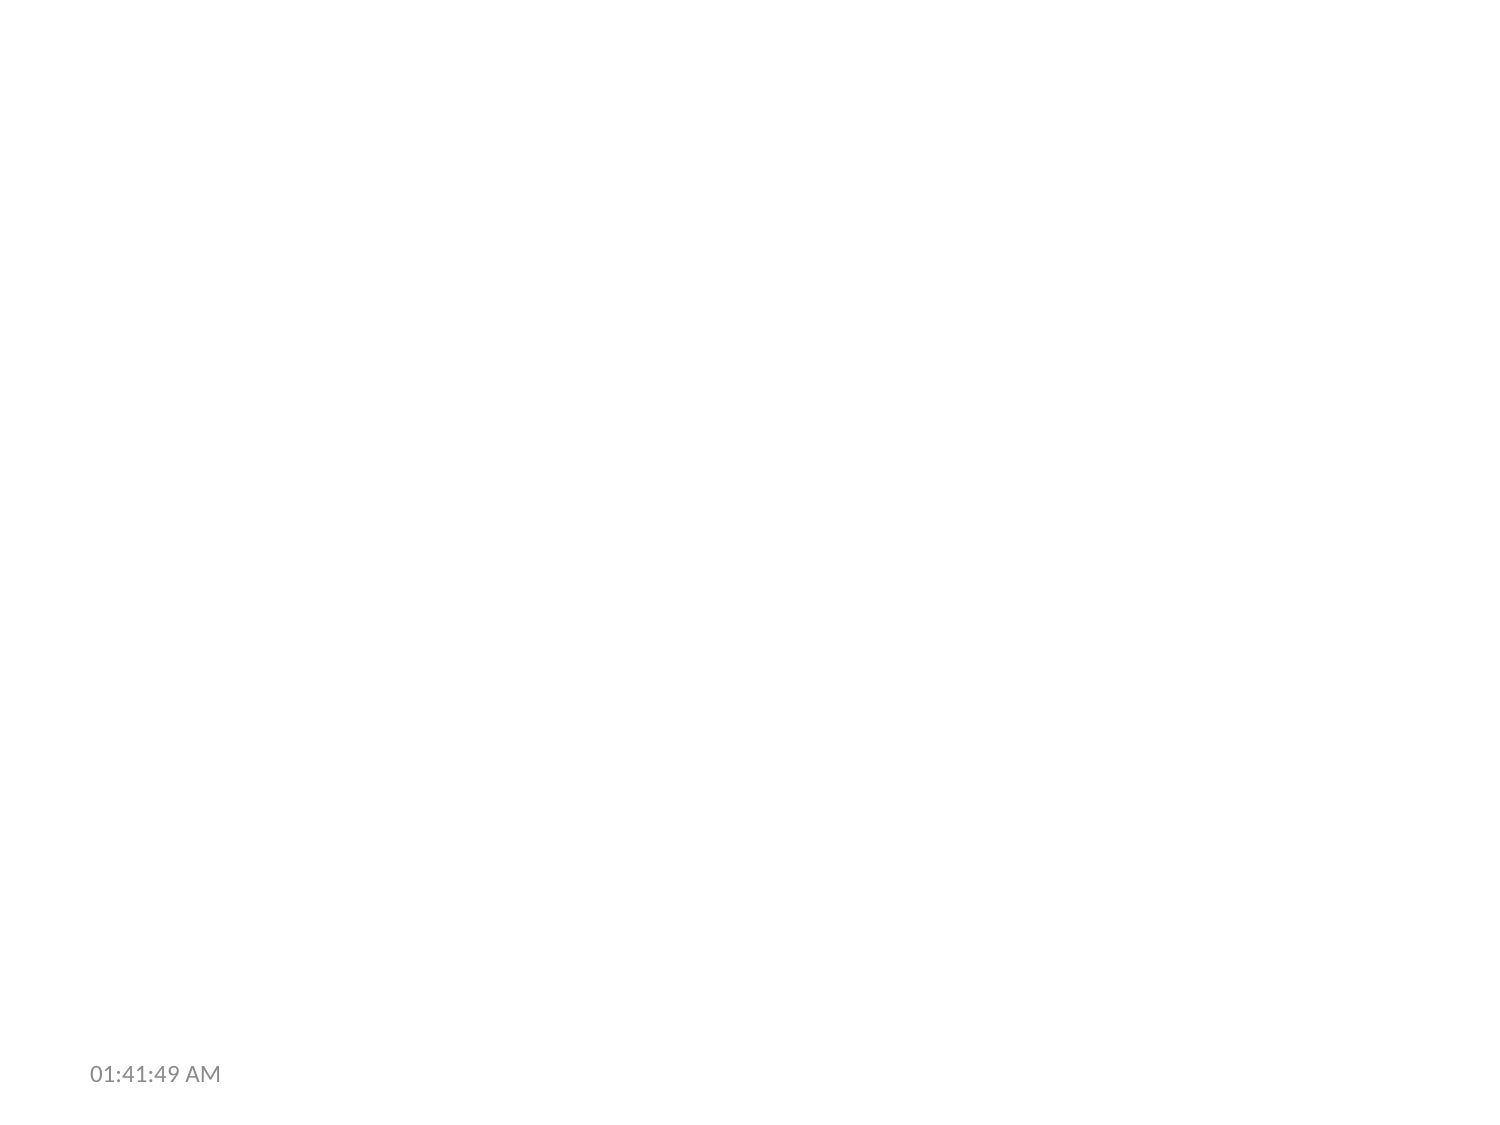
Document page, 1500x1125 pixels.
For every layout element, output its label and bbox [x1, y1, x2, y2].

slide_number [75, 1042, 425, 1103]
